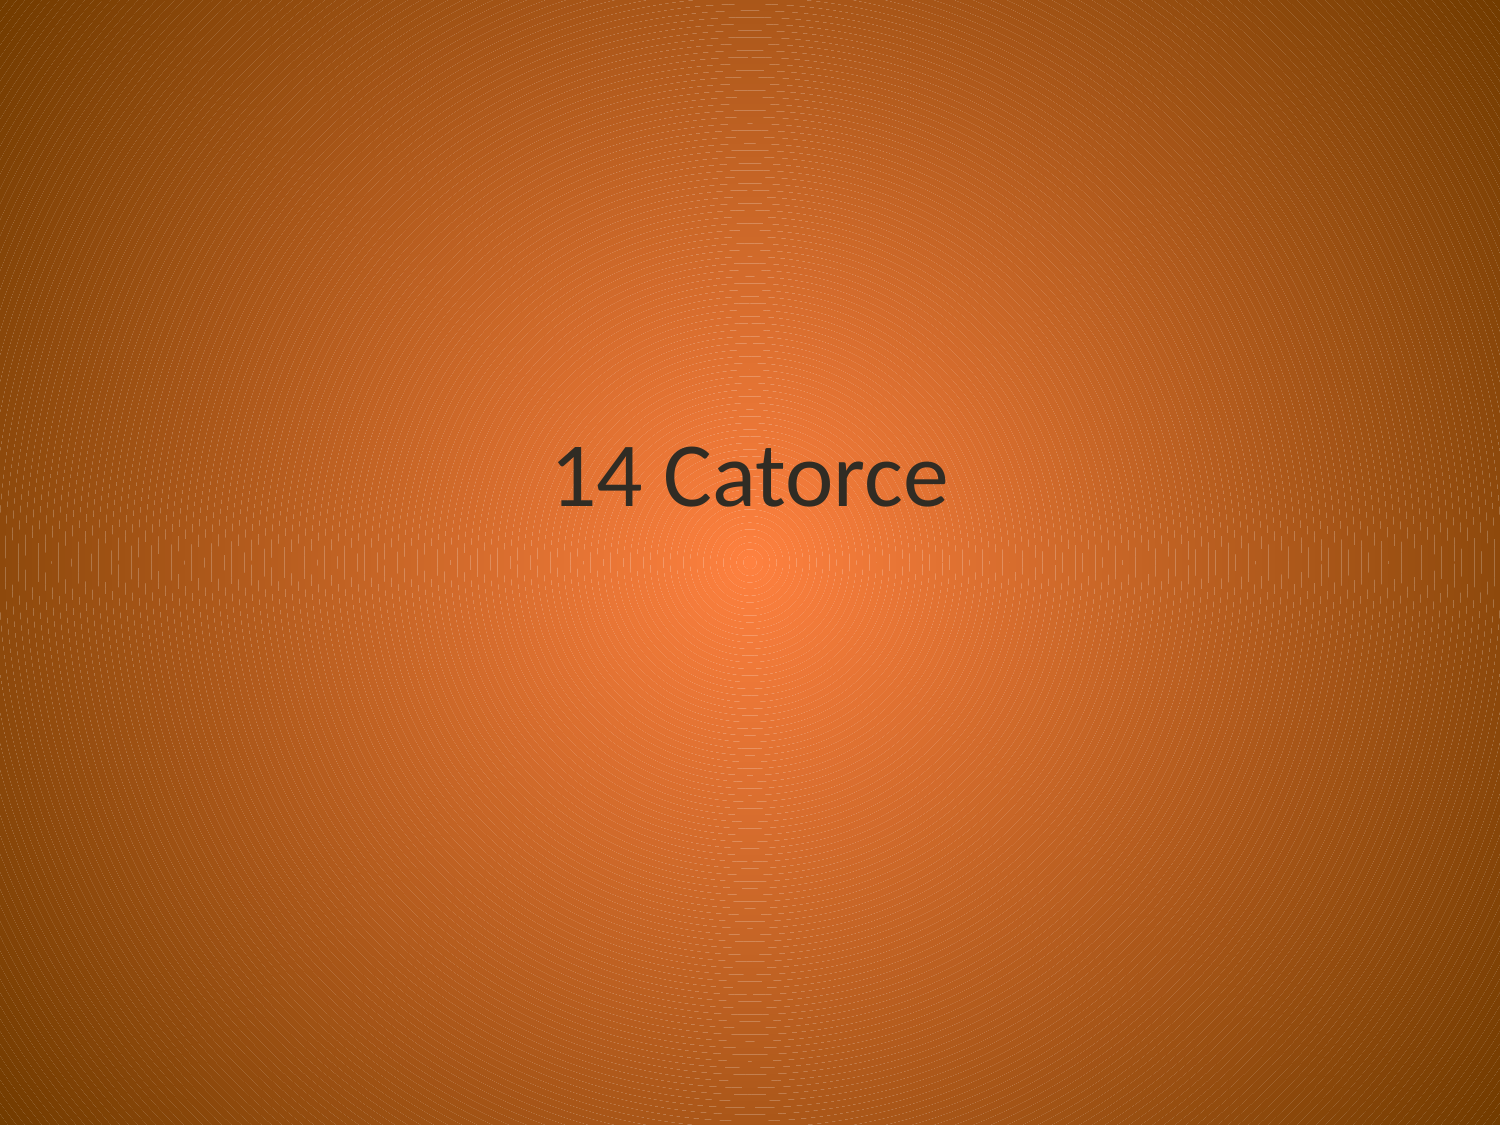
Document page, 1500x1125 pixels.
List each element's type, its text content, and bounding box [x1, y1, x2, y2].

title 14 Catorce [112, 349, 1388, 591]
